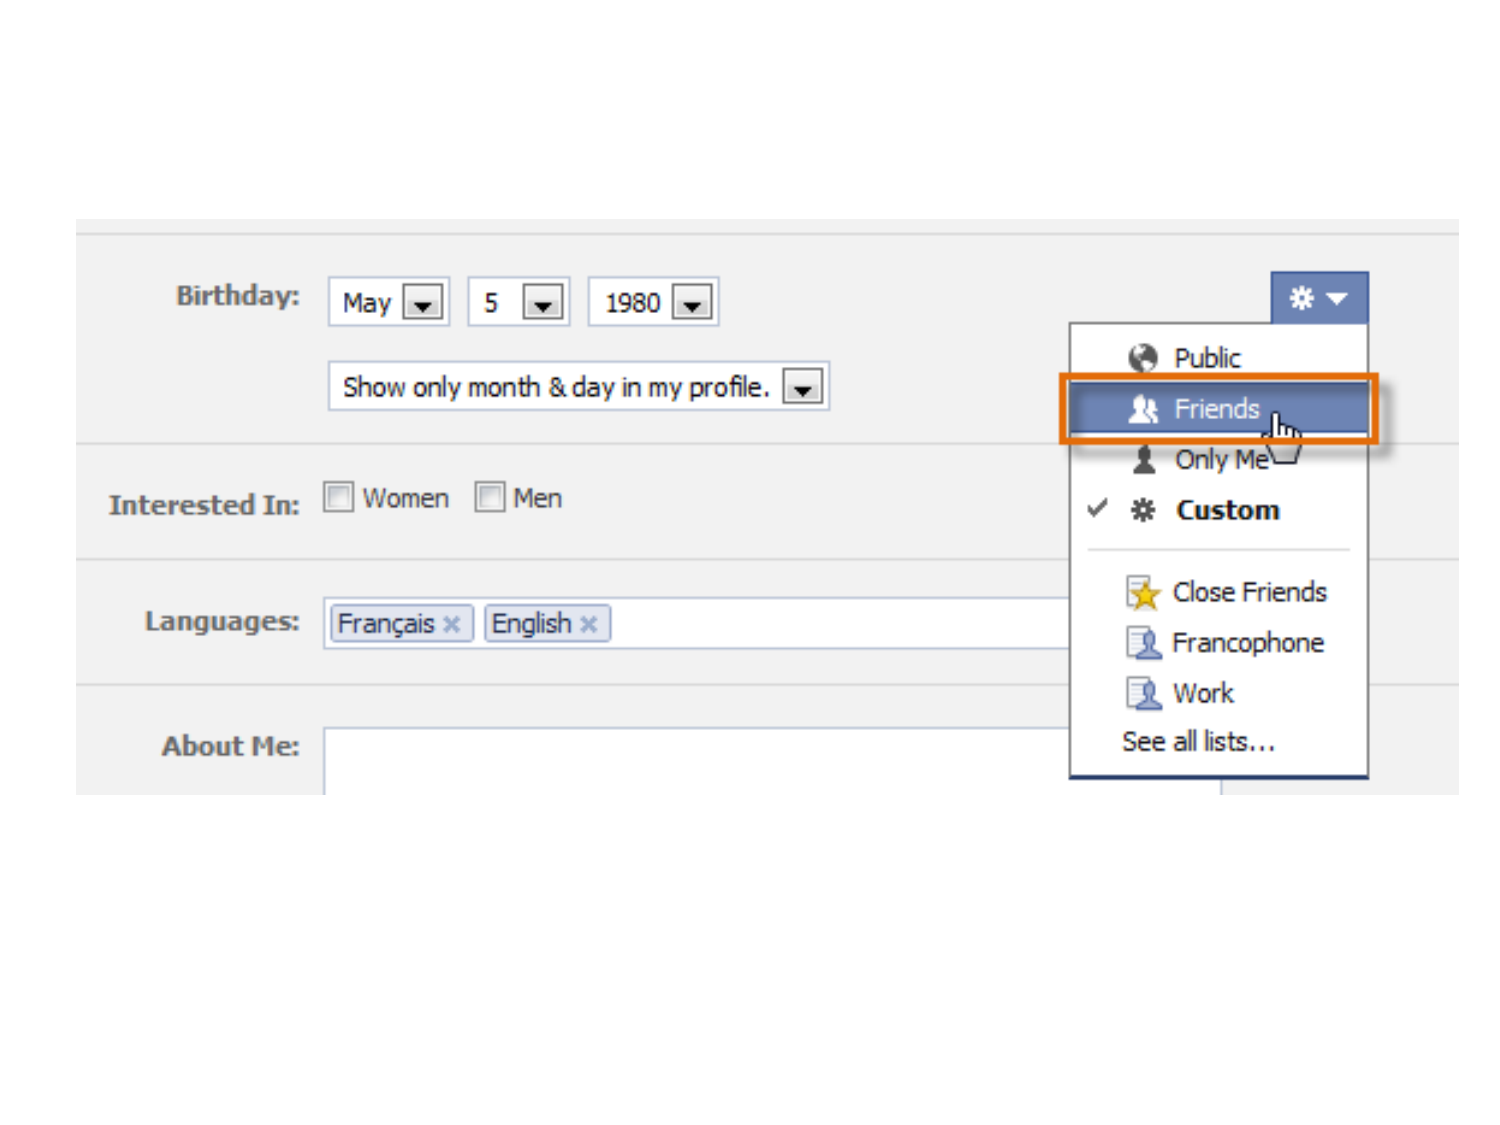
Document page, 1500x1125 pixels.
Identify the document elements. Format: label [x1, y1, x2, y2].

picture [76, 219, 1459, 795]
